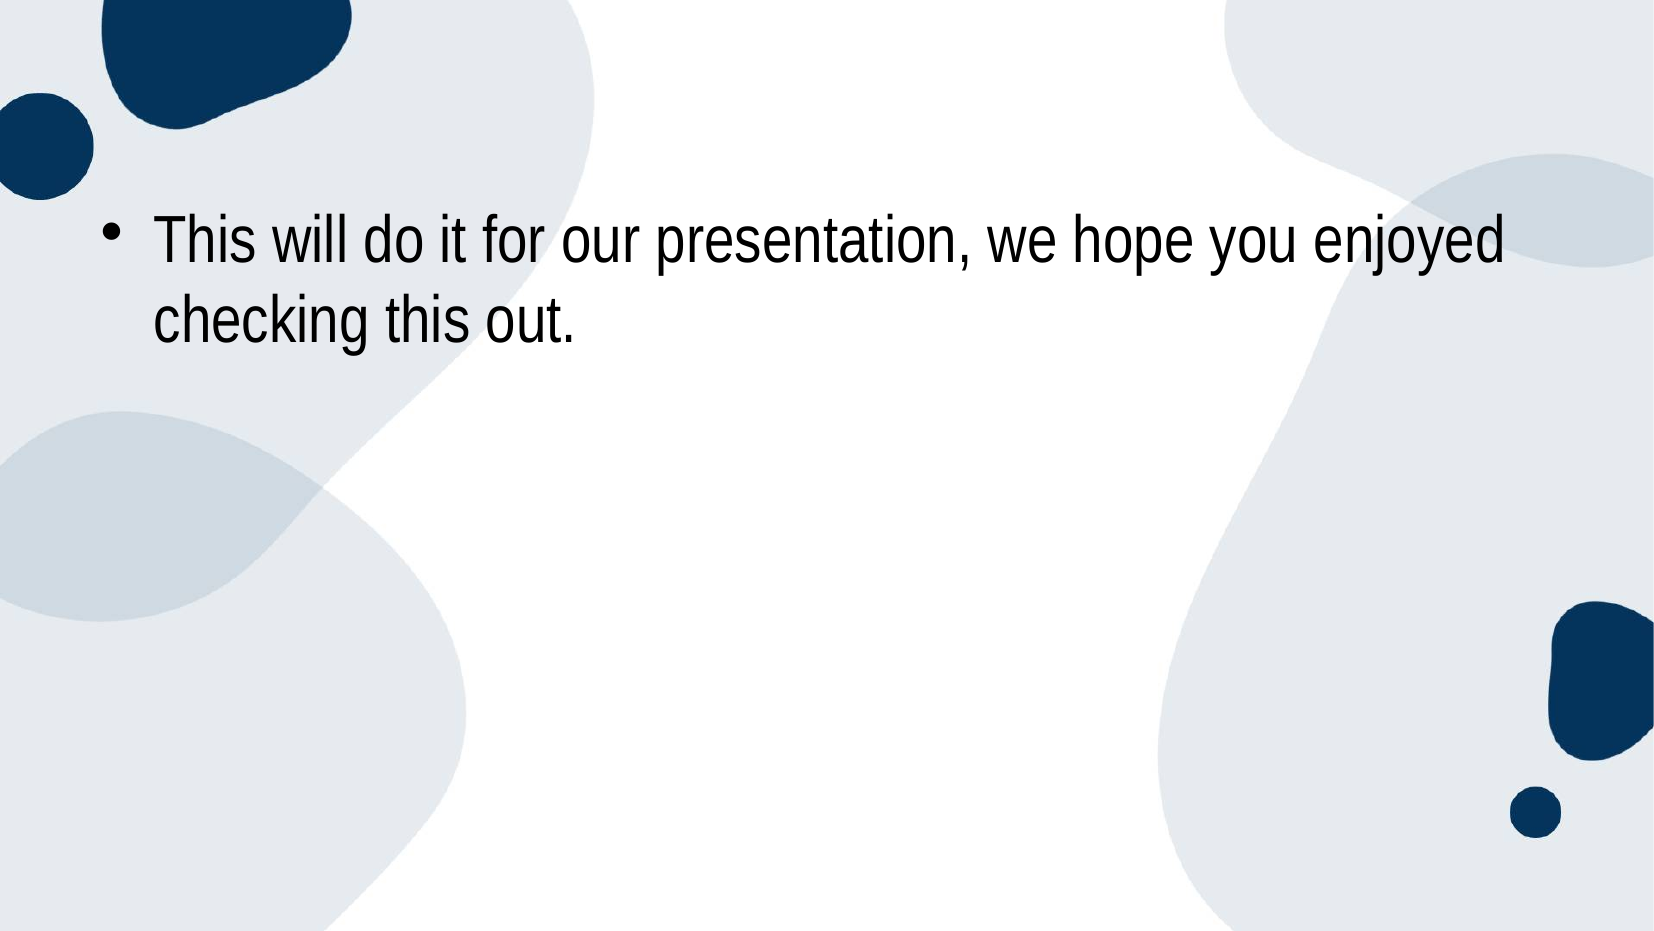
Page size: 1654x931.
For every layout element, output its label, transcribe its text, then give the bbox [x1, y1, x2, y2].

picture [0, 0, 1654, 931]
list This will do it for our presentation, we hope you enjoyed checking this out. [82, 195, 1571, 735]
